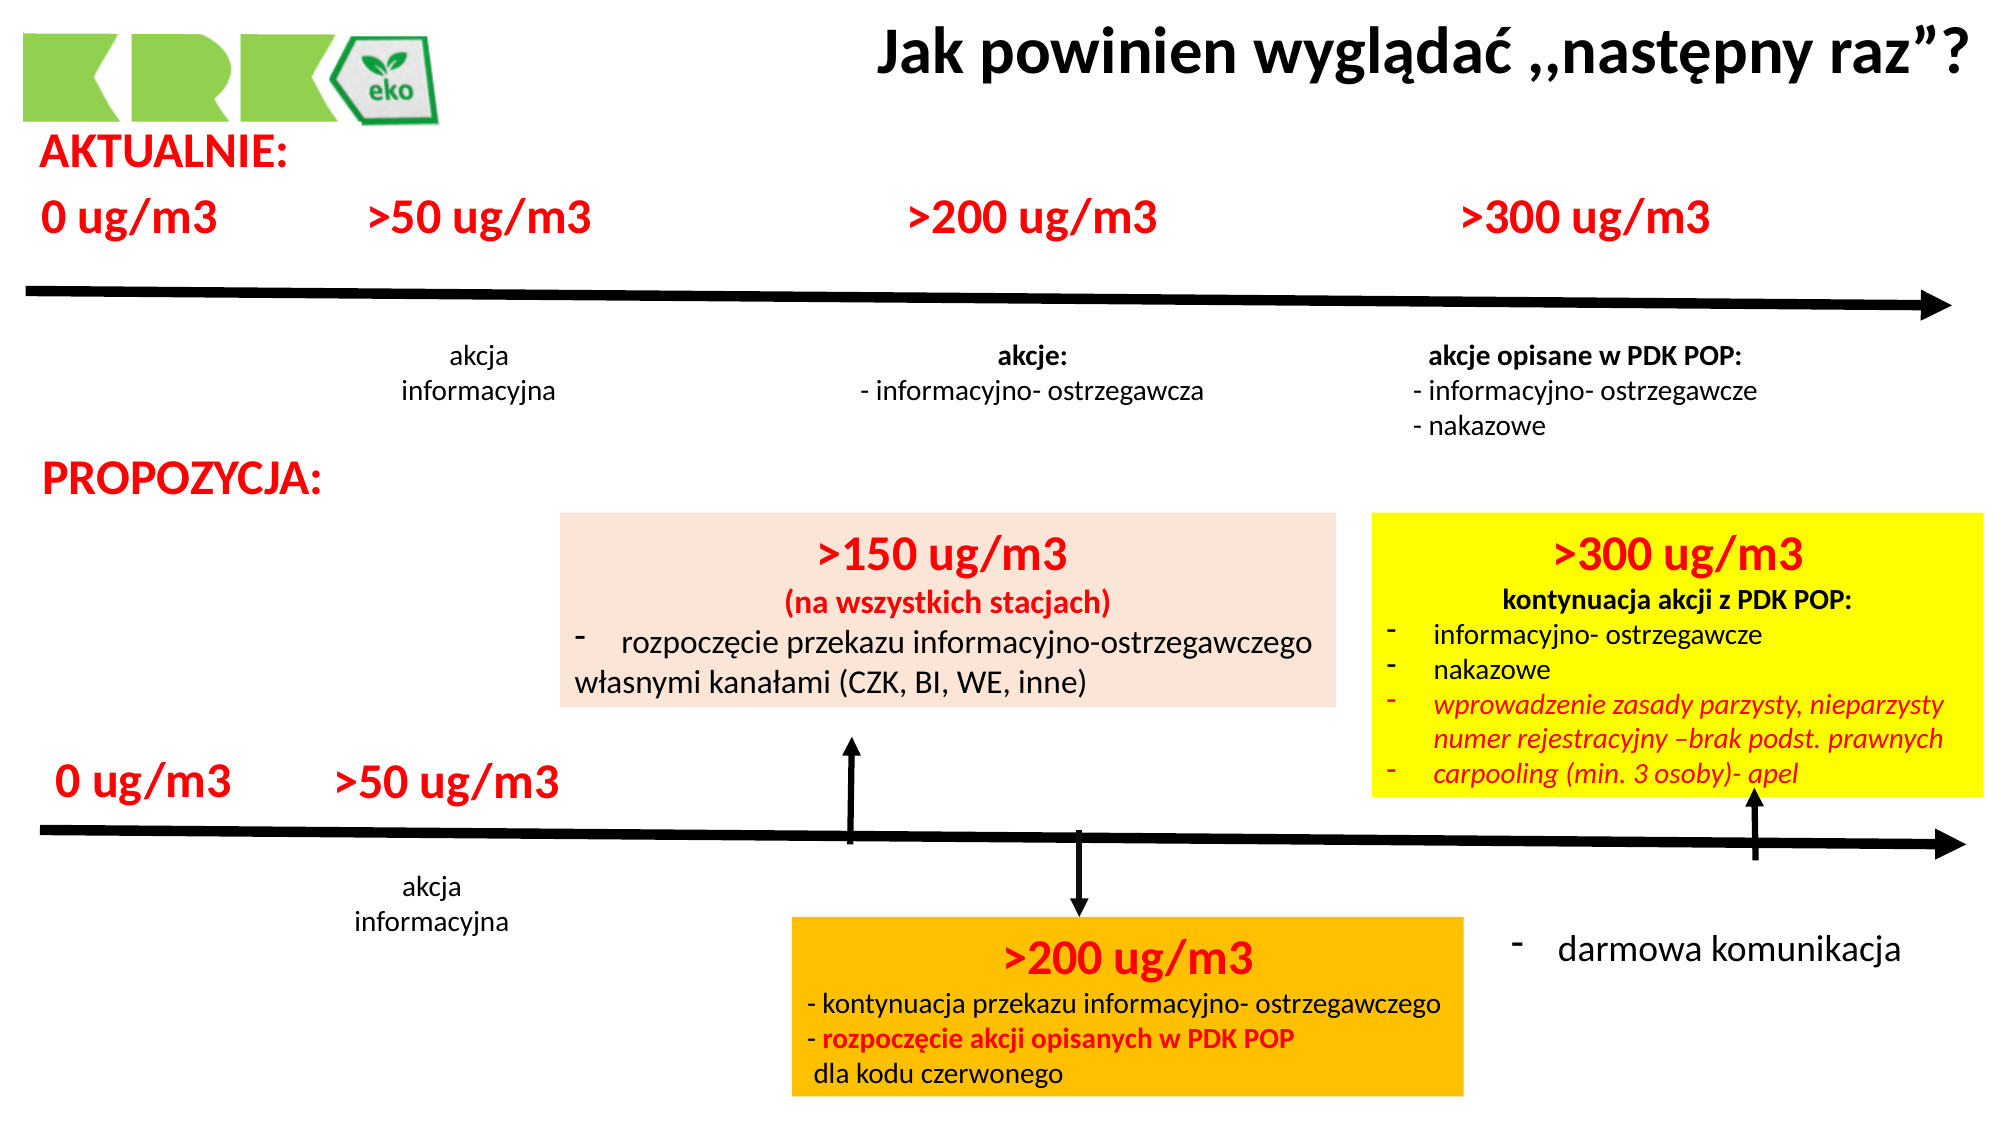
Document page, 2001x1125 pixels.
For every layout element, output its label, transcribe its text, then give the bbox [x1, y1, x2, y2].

text_box Jak powinien wyglądać ,,następny raz”? [850, 0, 2000, 95]
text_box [23, 31, 441, 109]
text_box PROPOZYCJA: [27, 450, 339, 512]
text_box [23, 109, 1953, 450]
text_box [39, 512, 1984, 1099]
